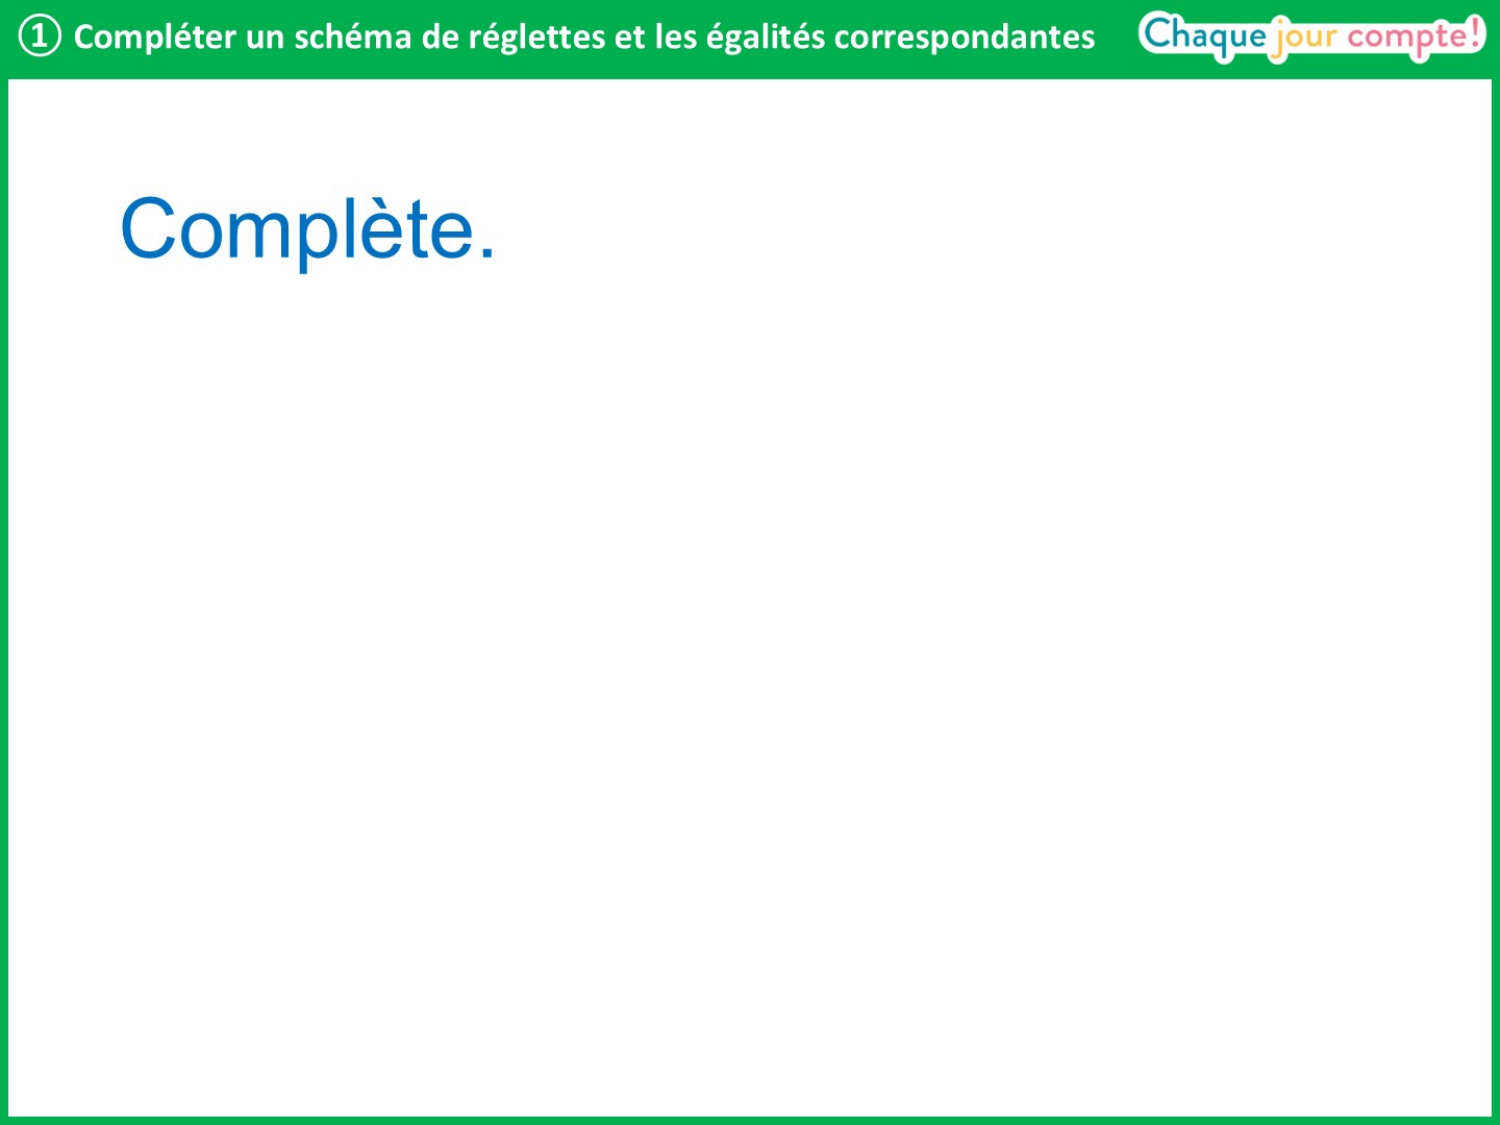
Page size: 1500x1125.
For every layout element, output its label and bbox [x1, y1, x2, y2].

list [0, 0, 1500, 1125]
